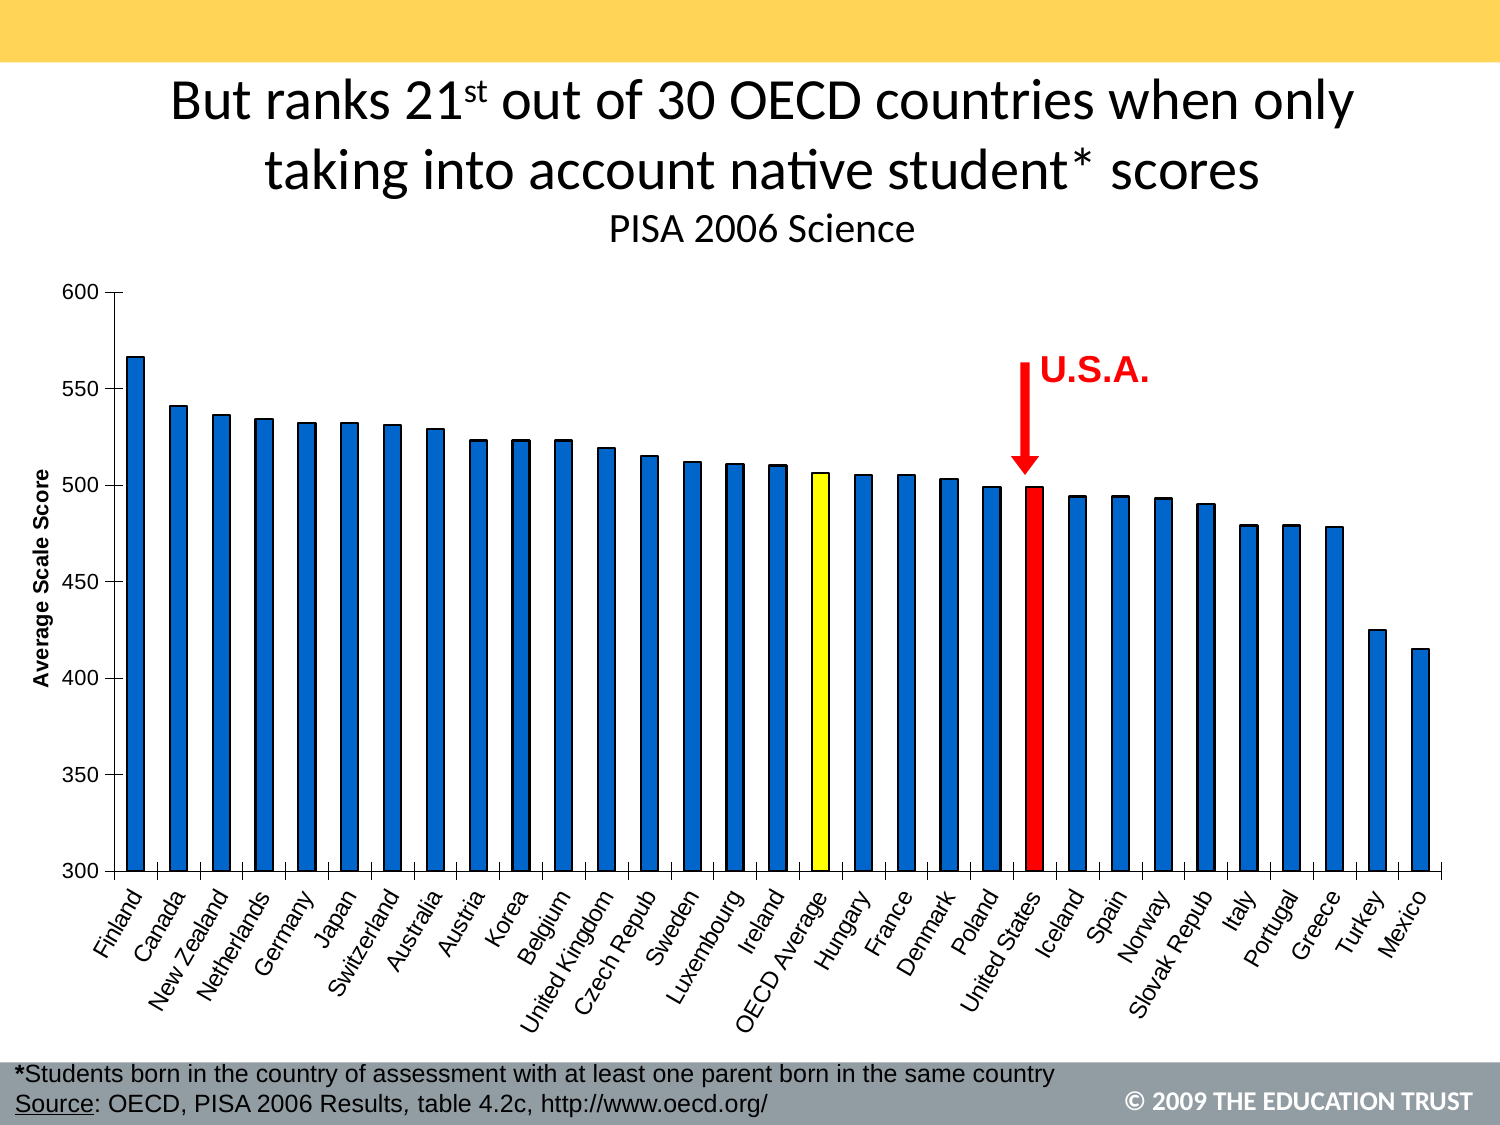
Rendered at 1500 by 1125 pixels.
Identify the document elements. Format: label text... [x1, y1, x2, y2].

title But ranks 21st out of 30 OECD countries when only taking into account native student* scores PISA 2006 Science [99, 37, 1426, 243]
chart [0, 244, 1451, 1072]
text_box Source: OECD, PISA 2006 Results, table 4.2c, http://www.oecd.org/ [0, 1080, 1388, 1125]
